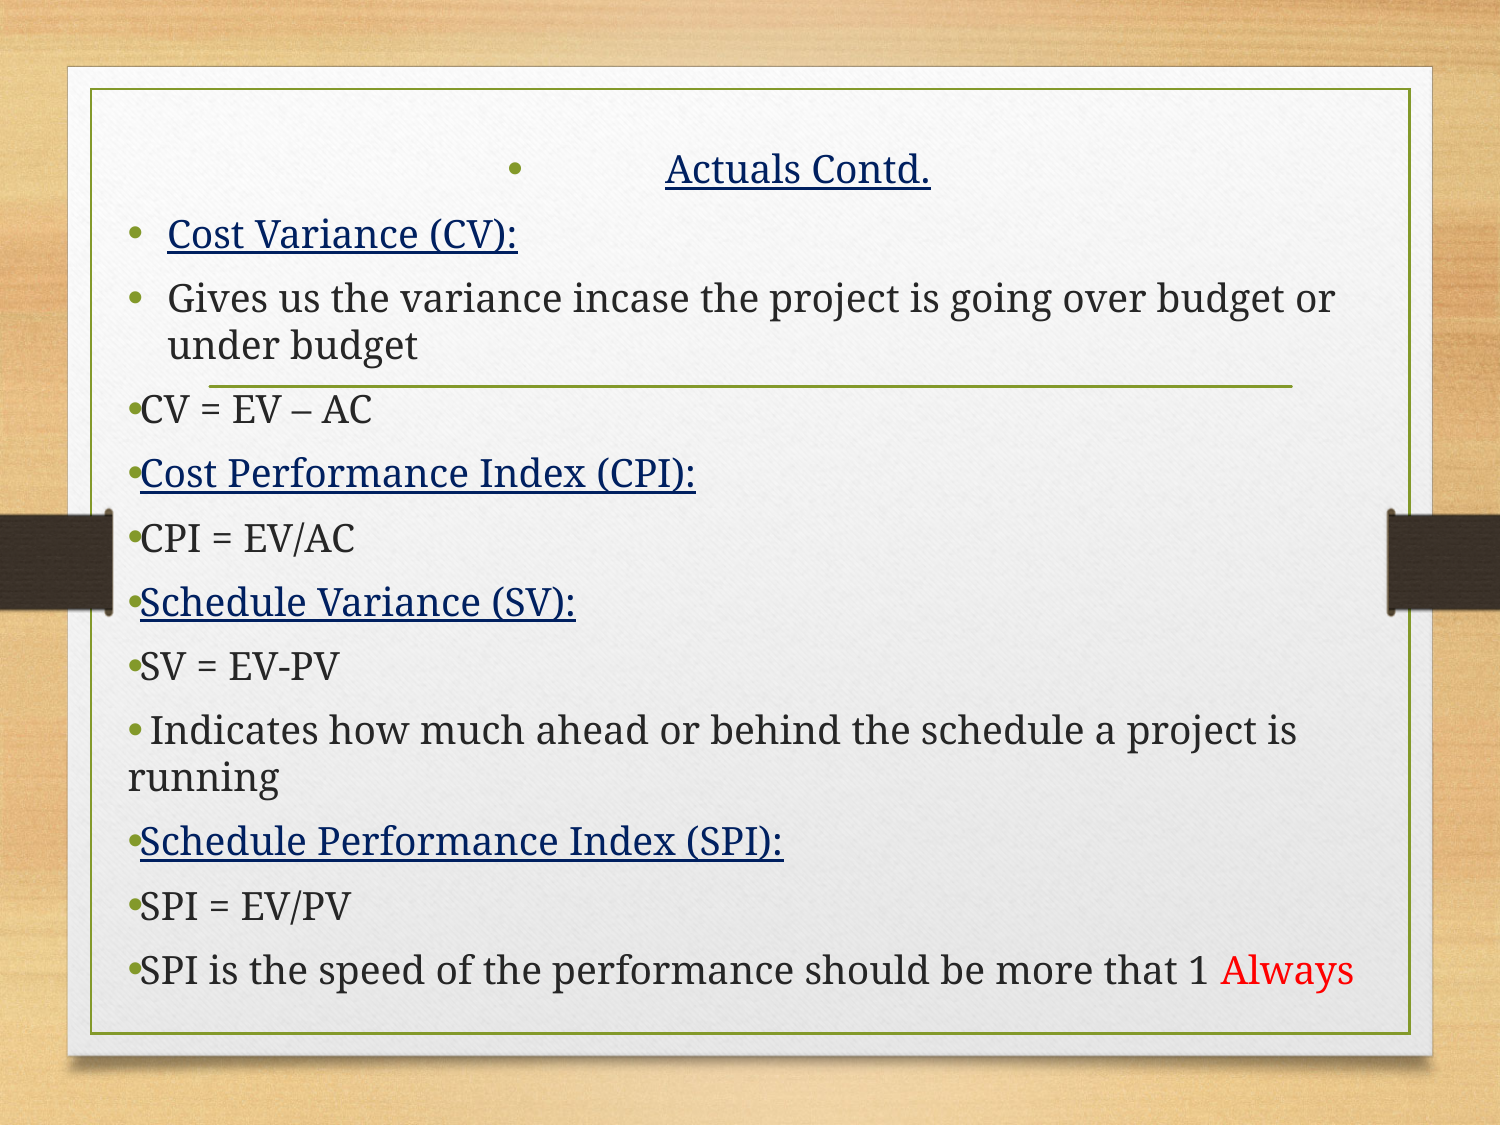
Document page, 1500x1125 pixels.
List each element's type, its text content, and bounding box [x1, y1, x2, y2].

list Actuals Contd. Cost Variance (CV): Gives us the variance incase the project is going over budget or under budget CV = EV – AC Cost Performance Index (CPI): CPI = EV/AC Schedule Variance (SV): SV = EV-PV Indicates how much ahead or behind the schedule a project is running Schedule Performance Index (SPI): SPI = EV/PV SPI is the speed of the performance should be more that 1 Always [112, 137, 1444, 1000]
picture [0, 0, 1500, 1125]
